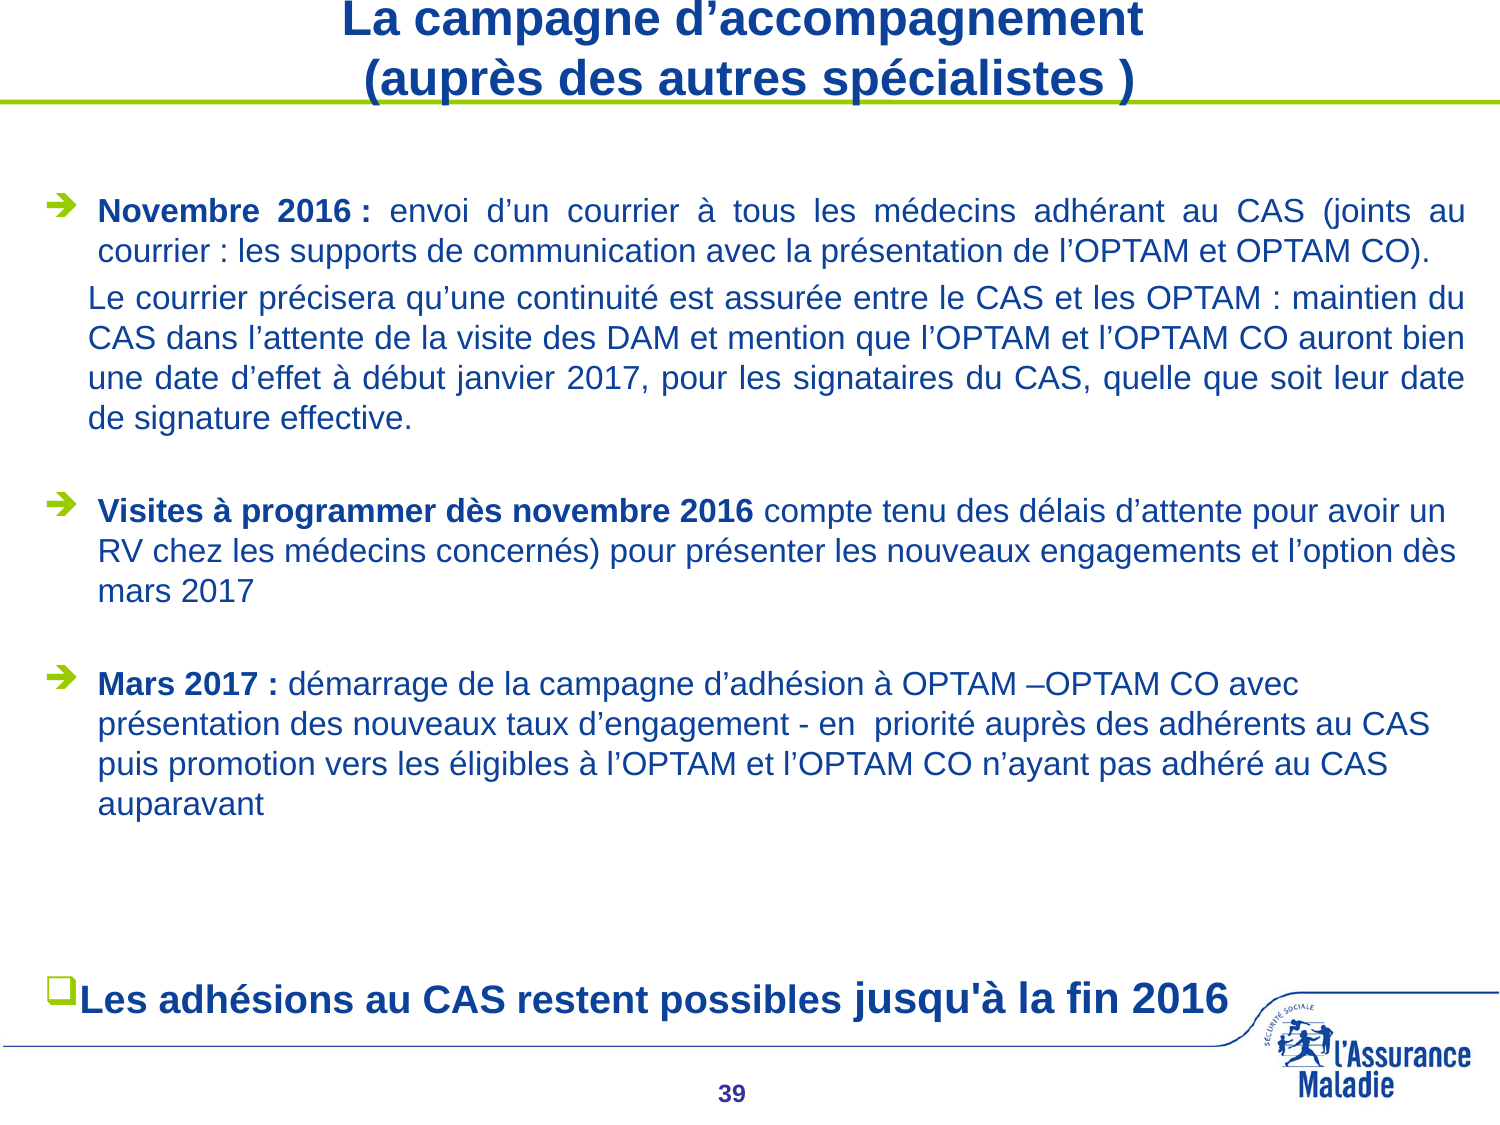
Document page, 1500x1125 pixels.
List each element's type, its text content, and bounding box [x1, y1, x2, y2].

text_box 39 [690, 1070, 774, 1106]
picture [0, 988, 1500, 1124]
title La campagne d’accompagnement (auprès des autres spécialistes ) [0, 0, 1500, 92]
list Novembre 2016 : envoi d’un courrier à tous les médecins adhérant au CAS (joints au courrier : les supports de communication avec la présentation de l’OPTAM et OPTAM CO). Le courrier précisera qu’une continuité est assurée entre le CAS et les OPTAM : maintien du CAS dans l’attente de la visite des DAM et mention que l’OPTAM et l’OPTAM CO auront bien une date d’effet à début janvier 2017, pour les signataires du CAS, quelle que soit leur date de signature effective. Visites à programmer dès novembre 2016 compte tenu des délais d’attente pour avoir un RV chez les médecins concernés) pour présenter les nouveaux engagements et l’option dès mars 2017 Mars 2017 : démarrage de la campagne d’adhésion à OPTAM –OPTAM CO avec présentation des nouveaux taux d’engagement - en priorité auprès des adhérents au CAS puis promotion vers les éligibles à l’OPTAM et l’OPTAM CO n’ayant pas adhéré au CAS auparavant Les adhésions au CAS restent possibles jusqu'à la fin 2016 [29, 125, 1483, 1035]
